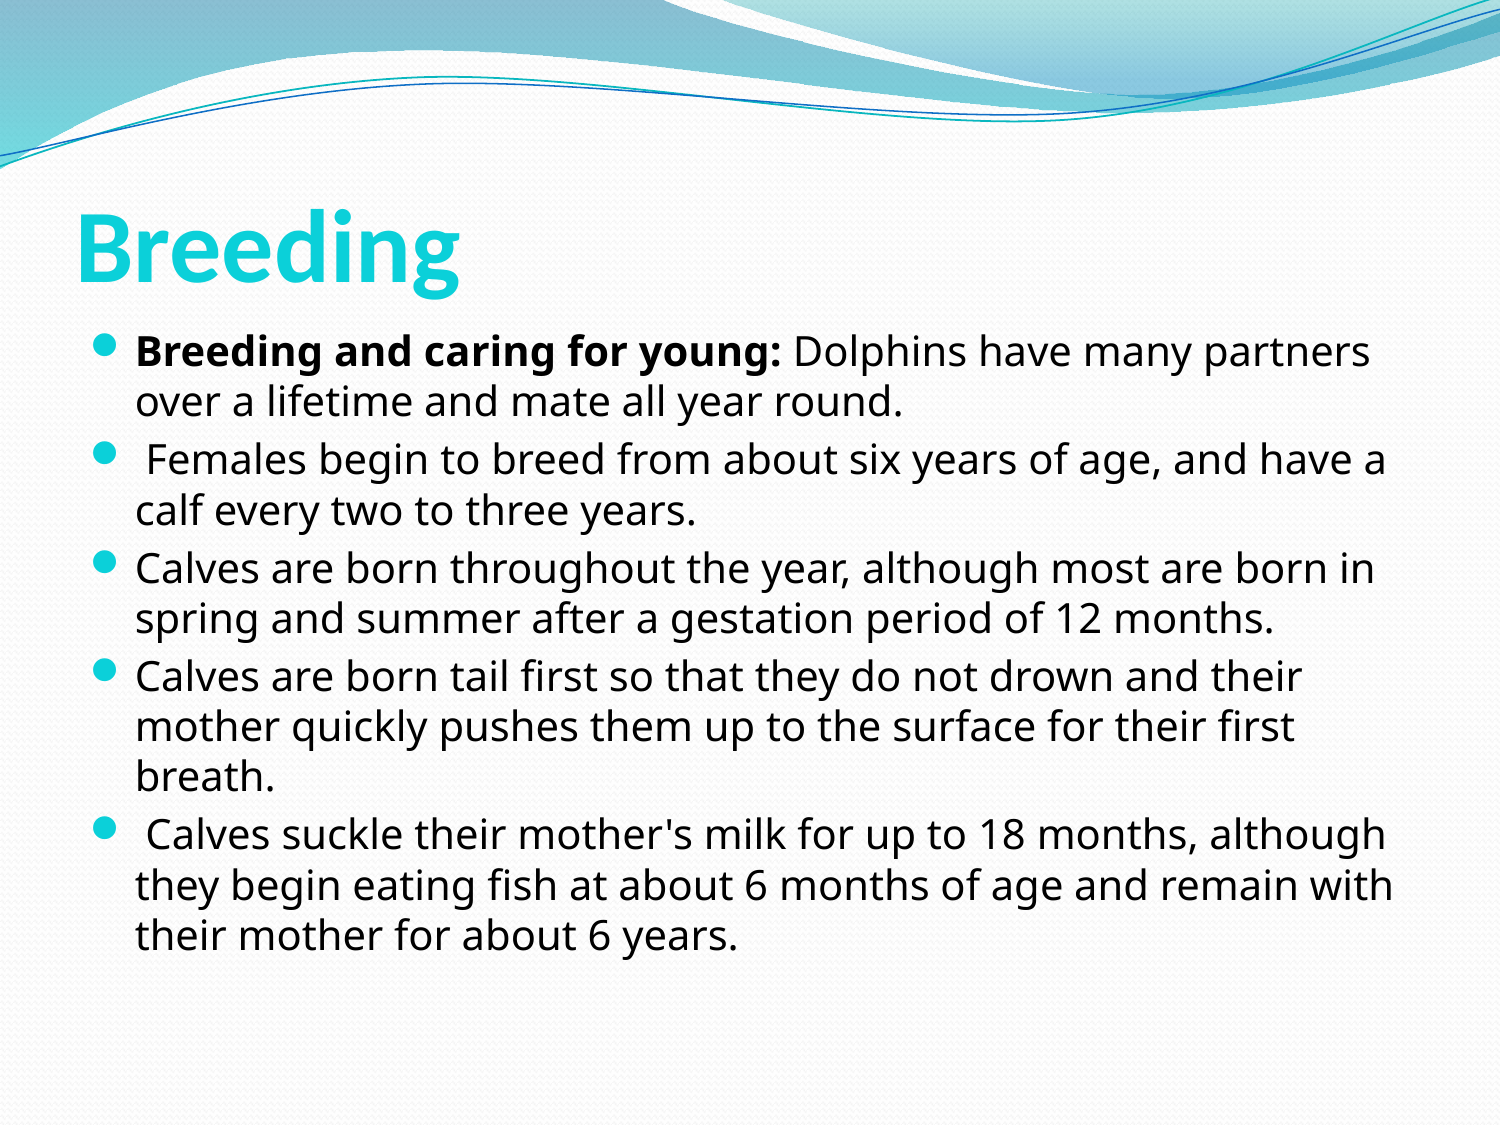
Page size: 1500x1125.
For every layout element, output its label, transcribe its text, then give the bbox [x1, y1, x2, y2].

title Breeding [75, 115, 1425, 303]
list Breeding and caring for young: Dolphins have many partners over a lifetime and mate all year round. Females begin to breed from about six years of age, and have a calf every two to three years. Calves are born throughout the year, although most are born in spring and summer after a gestation period of 12 months. Calves are born tail first so that they do not drown and their mother quickly pushes them up to the surface for their first breath. Calves suckle their mother's milk for up to 18 months, although they begin eating fish at about 6 months of age and remain with their mother for about 6 years. [75, 317, 1425, 1038]
